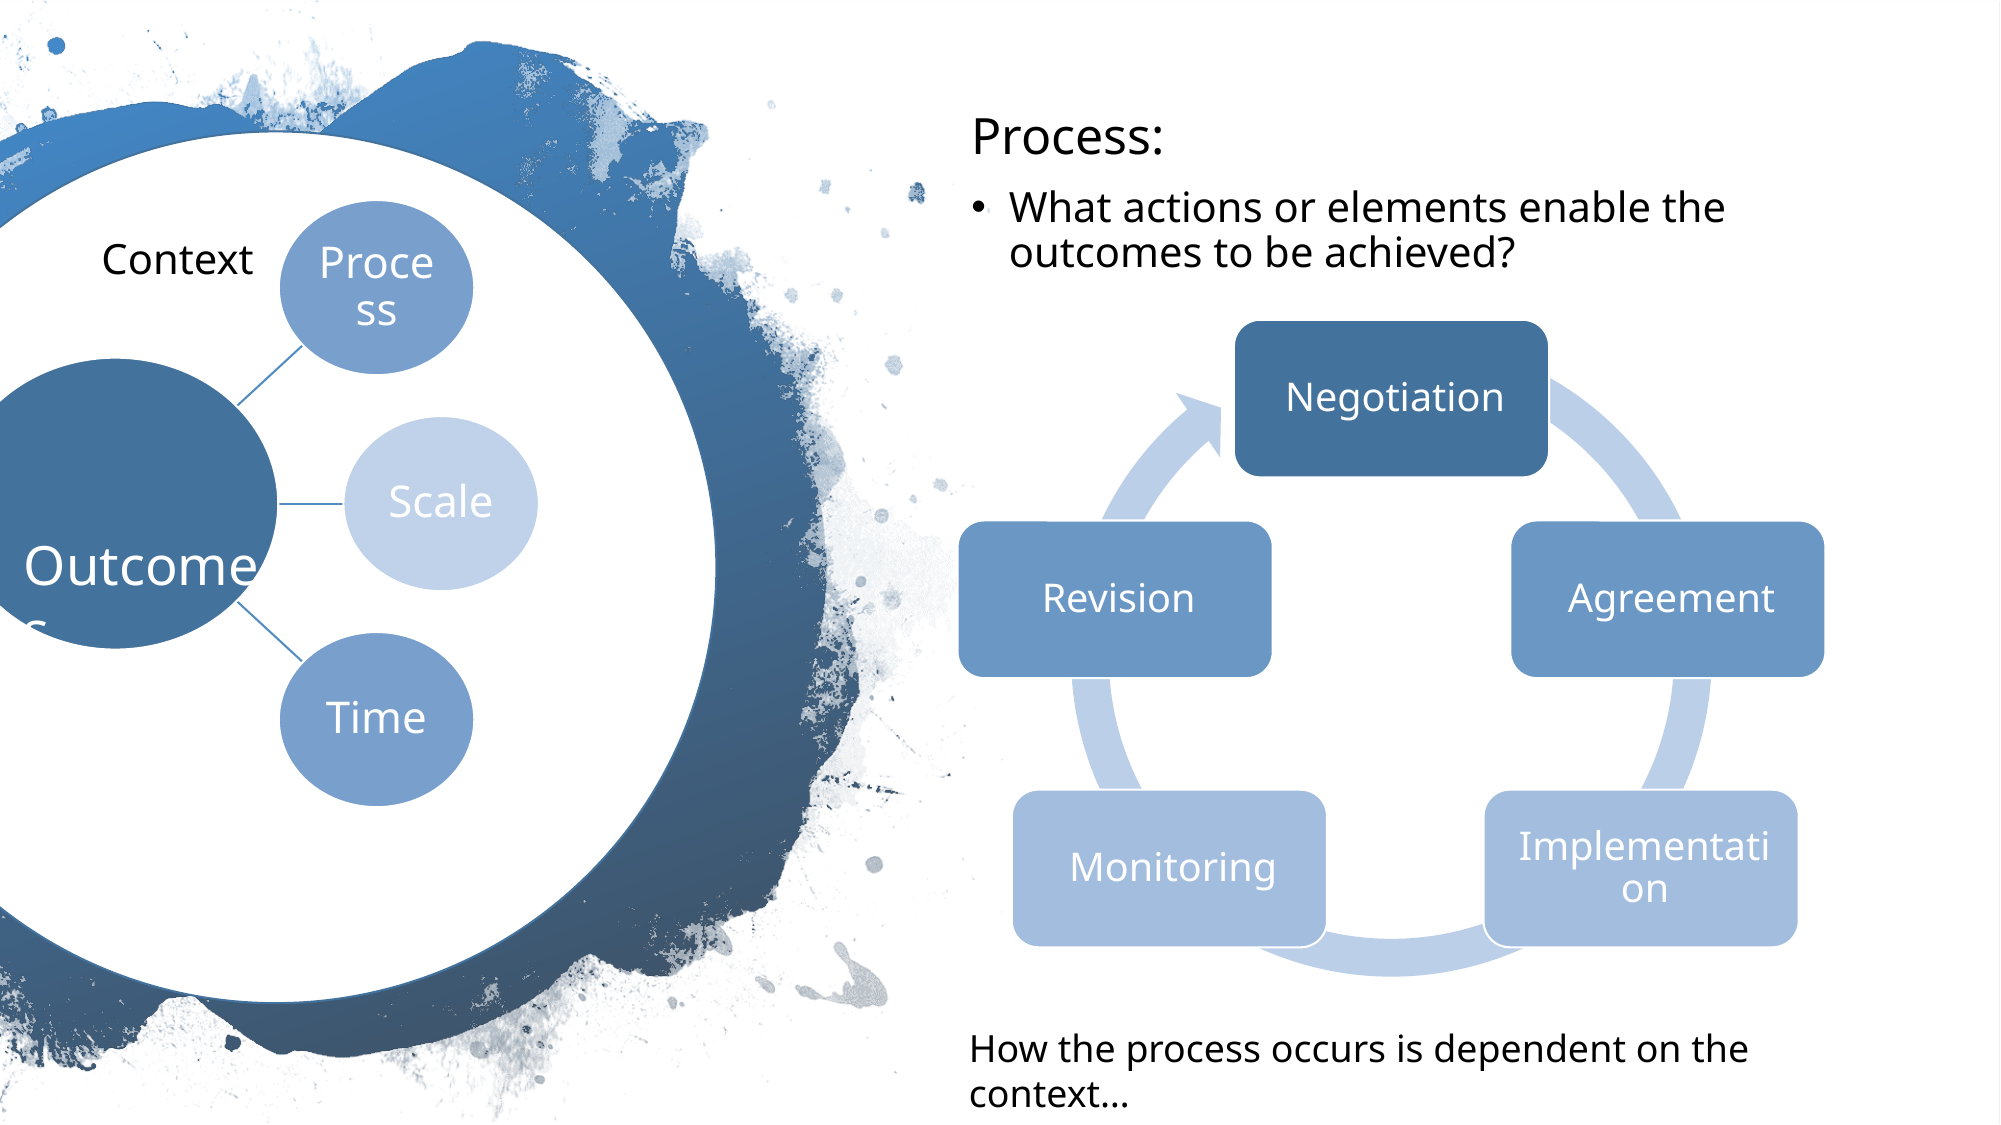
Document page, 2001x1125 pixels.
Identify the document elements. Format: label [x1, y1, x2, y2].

picture [0, 0, 2000, 1125]
text_box [0, 131, 1065, 1004]
text_box [855, 319, 1928, 1004]
